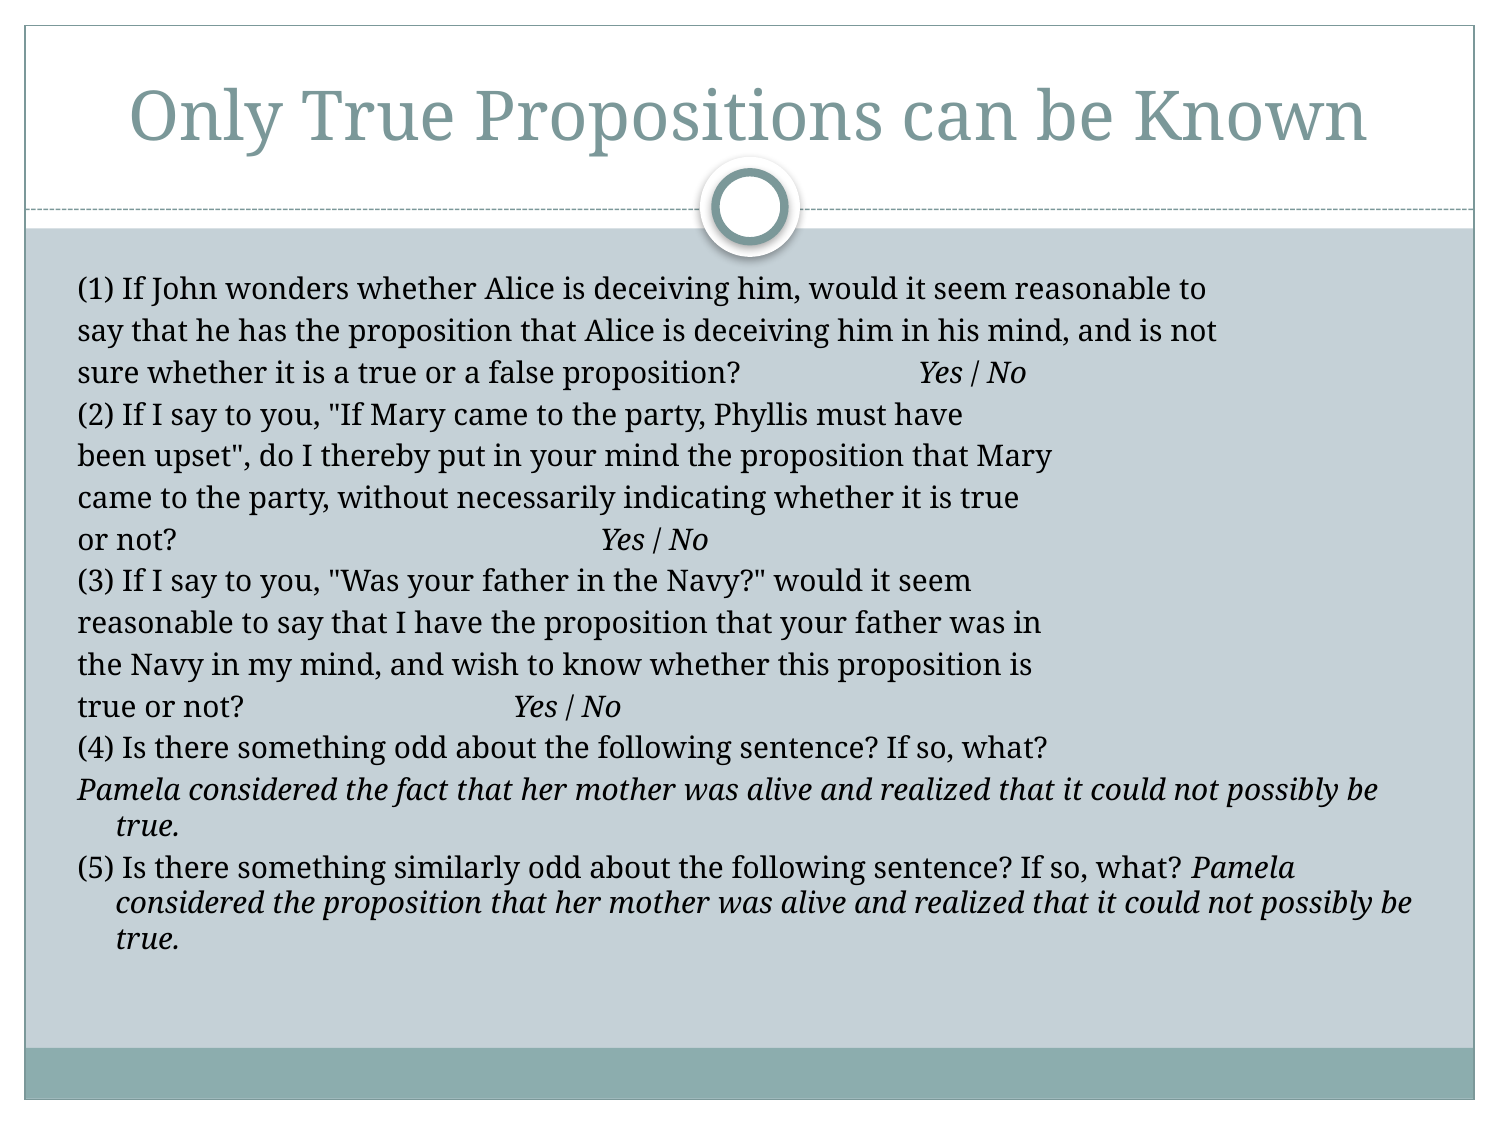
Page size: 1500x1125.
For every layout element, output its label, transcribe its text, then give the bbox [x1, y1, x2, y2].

list (1) If John wonders whether Alice is deceiving him, would it seem reasonable to say that he has the proposition that Alice is deceiving him in his mind, and is not sure whether it is a true or a false proposition? Yes / No (2) If I say to you, "If Mary came to the party, Phyllis must have been upset", do I thereby put in your mind the proposition that Mary came to the party, without necessarily indicating whether it is true or not? Yes / No (3) If I say to you, "Was your father in the Navy?" would it seem reasonable to say that I have the proposition that your father was in the Navy in my mind, and wish to know whether this proposition is true or not? Yes / No (4) Is there something odd about the following sentence? If so, what? Pamela considered the fact that her mother was alive and realized that it could not possibly be true. (5) Is there something similarly odd about the following sentence? If so, what? Pamela considered the proposition that her mother was alive and realized that it could not possibly be true. [62, 262, 1458, 1013]
title Only True Propositions can be Known [49, 37, 1450, 162]
